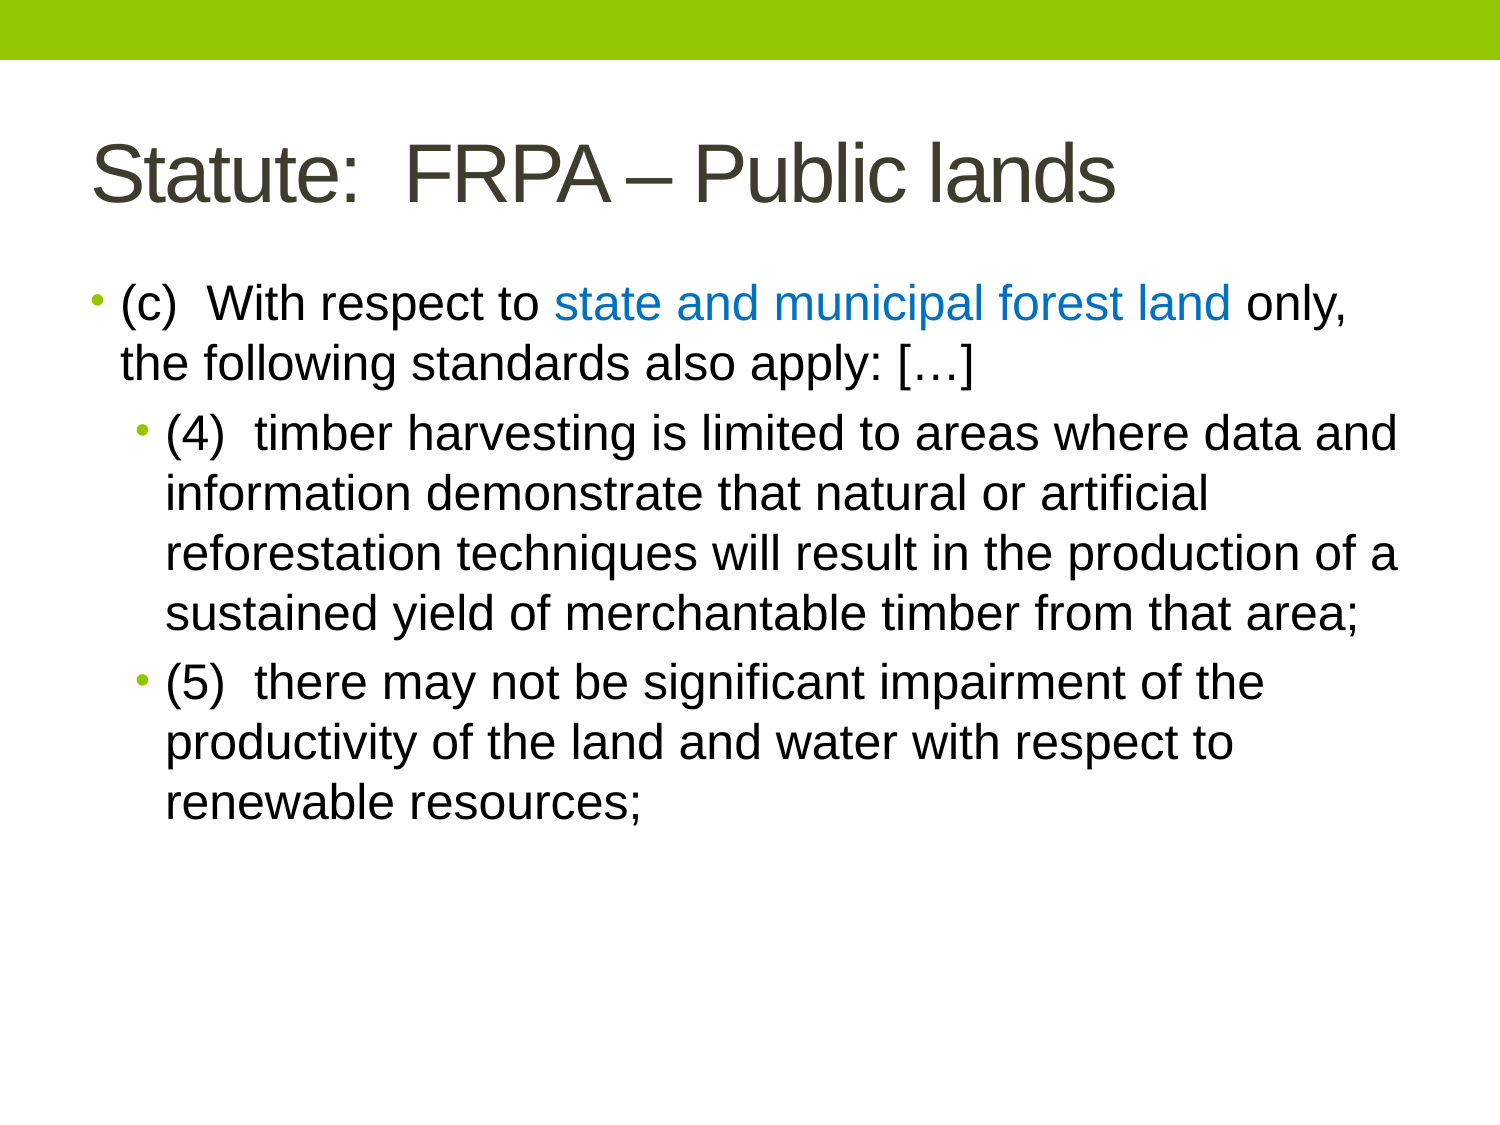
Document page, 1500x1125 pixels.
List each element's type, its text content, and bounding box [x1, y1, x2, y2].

list (c) With respect to state and municipal forest land only, the following standards also apply: […] (4) timber harvesting is limited to areas where data and information demonstrate that natural or artificial reforestation techniques will result in the production of a sustained yield of merchantable timber from that area; (5) there may not be significant impairment of the productivity of the land and water with respect to renewable resources; [75, 262, 1425, 1063]
title Statute: FRPA – Public lands [75, 87, 1425, 250]
